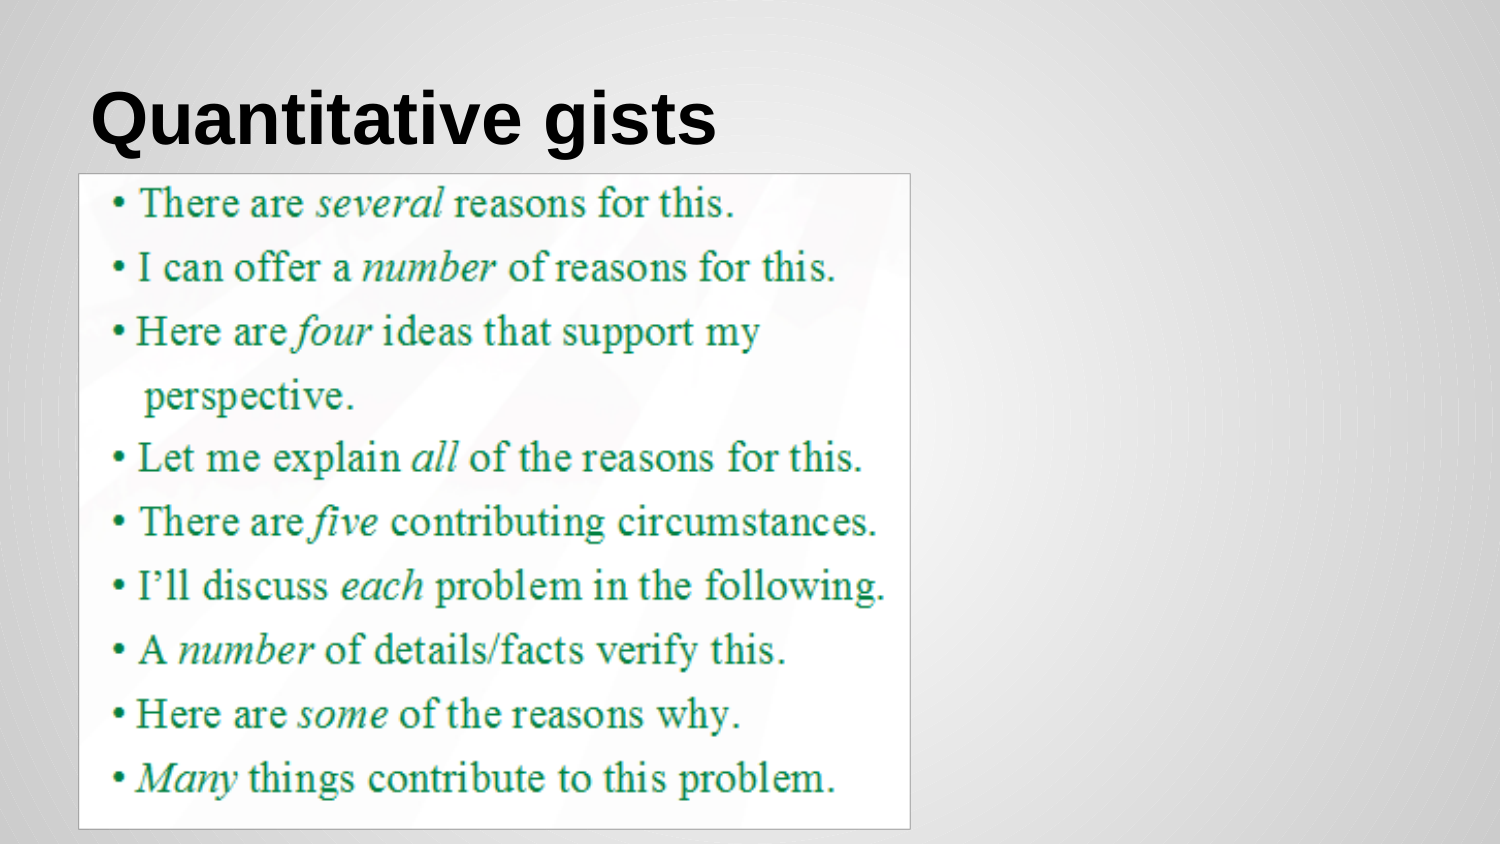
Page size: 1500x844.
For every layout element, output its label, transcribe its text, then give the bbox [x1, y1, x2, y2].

text_box [75, 171, 915, 834]
title Quantitative gists [74, 33, 1426, 175]
